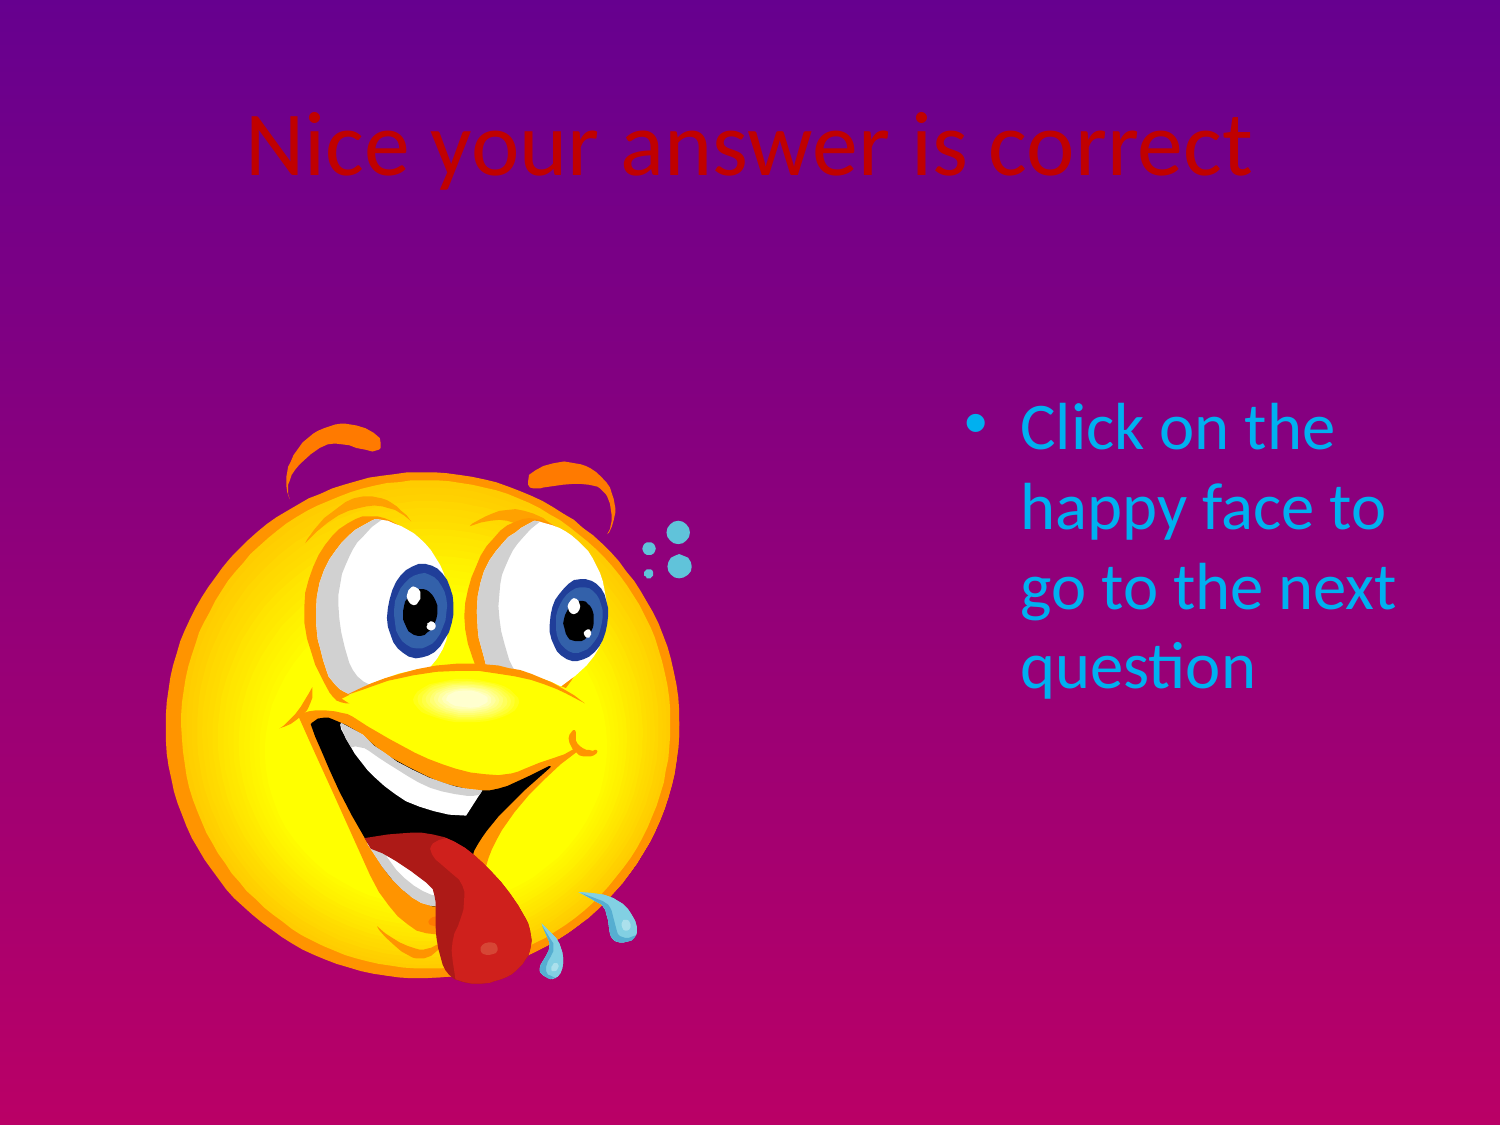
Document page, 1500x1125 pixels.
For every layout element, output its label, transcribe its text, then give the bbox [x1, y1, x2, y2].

title Nice your answer is correct [75, 45, 1425, 233]
list Click on the happy face to go to the next question [949, 375, 1425, 1005]
picture [163, 421, 694, 986]
